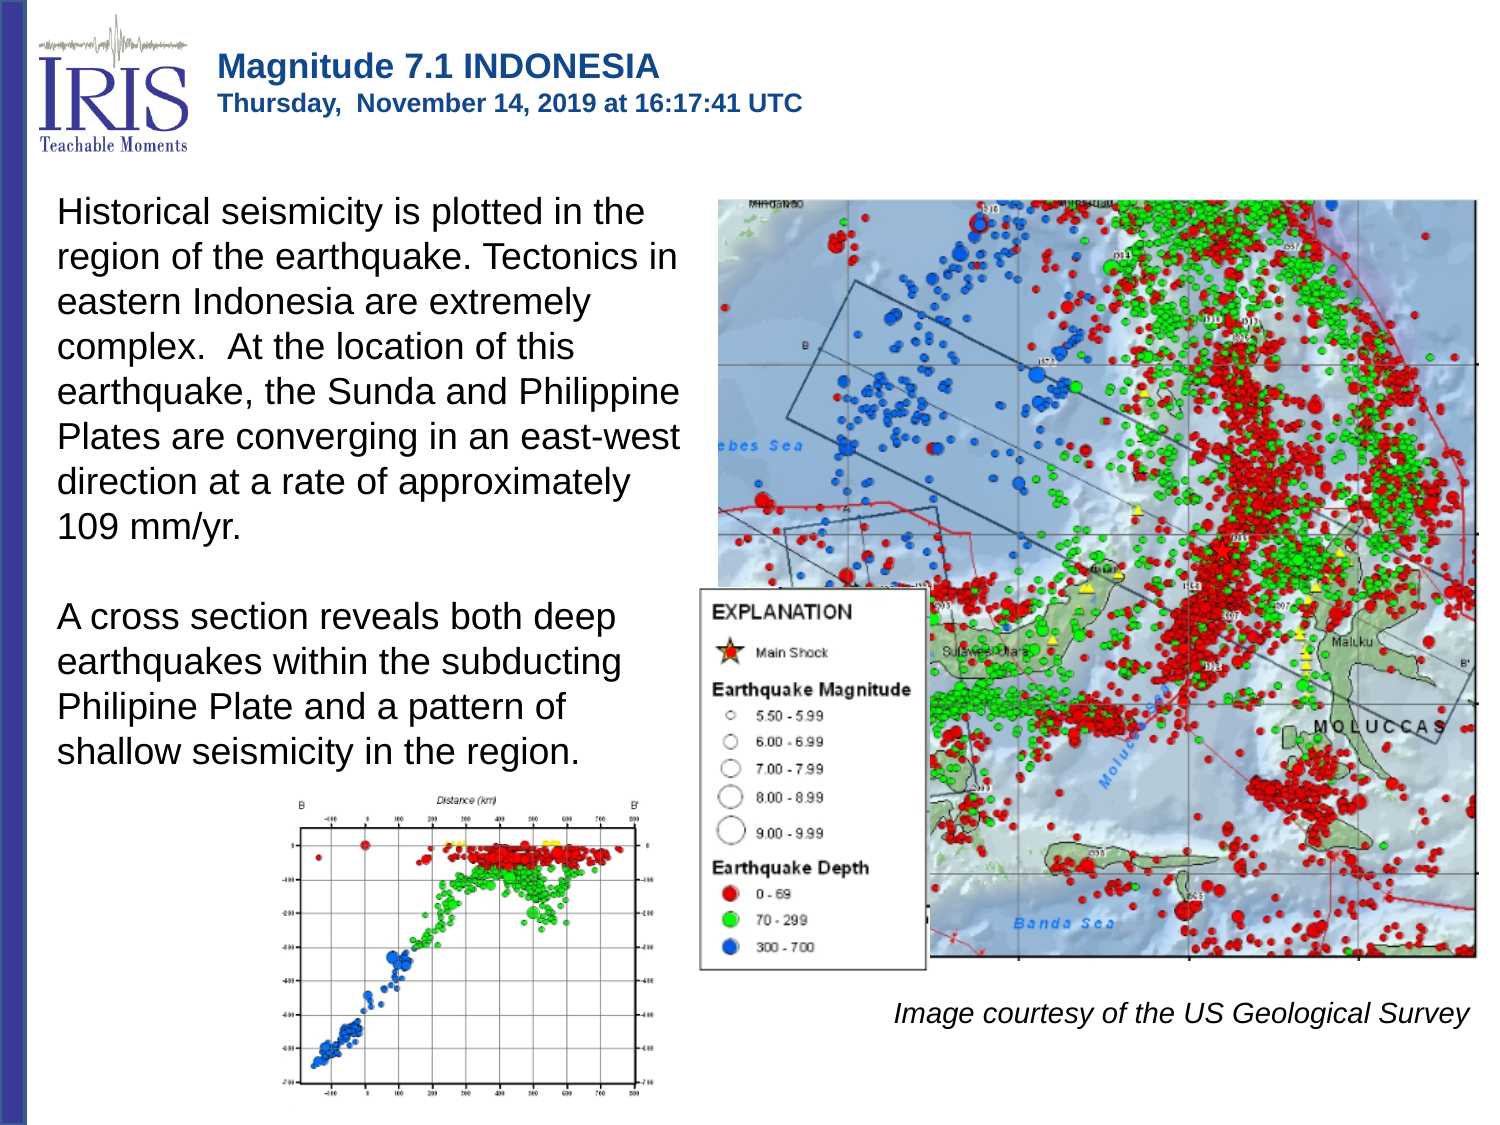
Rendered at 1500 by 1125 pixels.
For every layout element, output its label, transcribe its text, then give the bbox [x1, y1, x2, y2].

text_box Historical seismicity is plotted in the region of the earthquake. Tectonics in eastern Indonesia are extremely complex. At the location of this earthquake, the Sunda and Philippine Plates are converging in an east-west direction at a rate of approximately 109 mm/yr. A cross section reveals both deep earthquakes within the subducting Philipine Plate and a pattern of shallow seismicity in the region. [42, 179, 700, 780]
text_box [699, 587, 930, 974]
text_box [0, 0, 27, 1125]
picture [274, 787, 660, 1110]
picture [718, 199, 1480, 961]
text_box Image courtesy of the US Geological Survey [862, 986, 1486, 1037]
text_box Magnitude 7.1 INDONESIA Thursday, November 14, 2019 at 16:17:41 UTC [202, 0, 1499, 125]
picture [39, 12, 188, 165]
